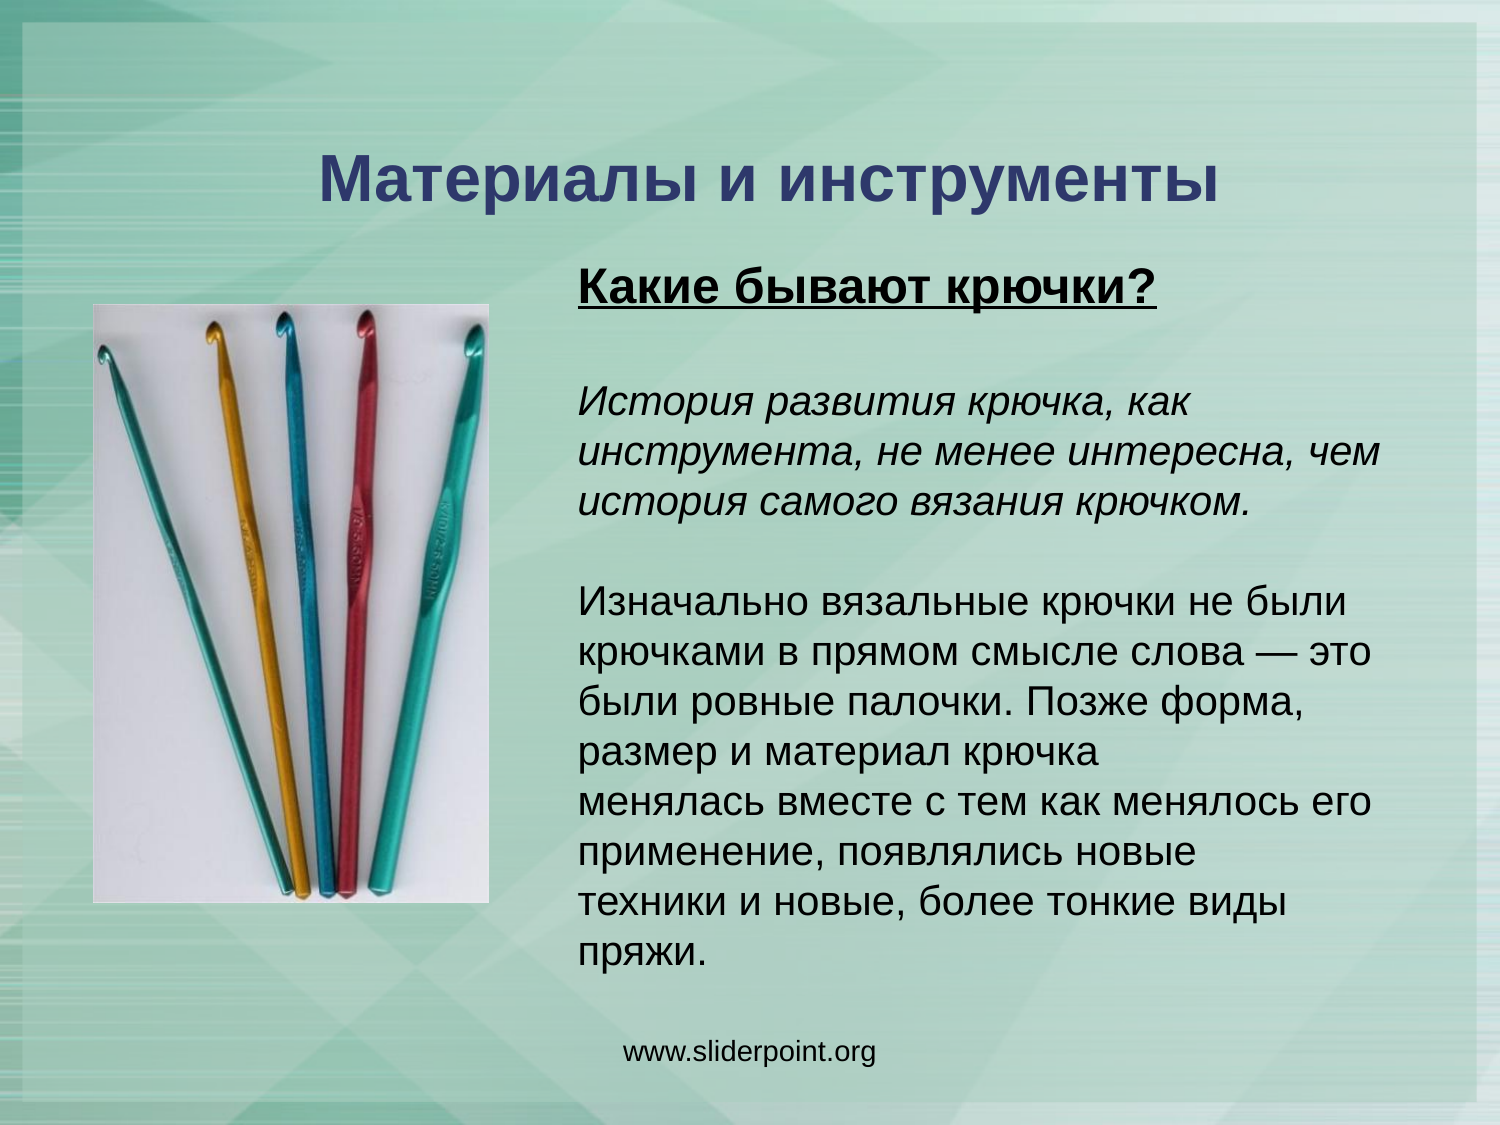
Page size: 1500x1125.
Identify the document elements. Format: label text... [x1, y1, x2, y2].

footer www.sliderpoint.org [512, 1024, 988, 1103]
subtitle Какие бывают крючки? История развития крючка, как инструмента, не менее интересна, чем история самого вязания крючком. Изначально вязальные крючки не были крючками в прямом смысле слова — это были ровные палочки. Позже форма, размер и материал крючка менялась вместе с тем как менялось его применение, появлялись новые техники и новые, более тонкие виды пряжи. Раньше крючки изготовлялись из: кости (слоновья кость, бивни, рог крупного рогатого скота), дерева. Позже их стали изготавливать из: меди и бронзы, а к началу прошлого века – из стали, тогда же в моду вошли и крючки с декоративным украшением на них (резьба на деревянных ручках, инкрустация ). Сейчас используются крючки из различных материалов: металлические, пластмассовые, деревянные, но в отличи от предыдущих местеров, современные производители не менее радуют нас своими новинками, которые облегчают нам работу, такими как, например, крючки с подсветкой . Какой крючок вам нужно взять именно для той пряжи, из которой вы будете вязать? Тут существует несколько правил. 1) Первым делом посмотрите на этикетку. На этикетках некоторые производители пряжи указывают рекомендуемый номер крючка. Для начинающих вязальщиц это удобный ориентир. Как правило, под изображением крючка стоит цифра, указывающая номер крючка. 2) Крючки диаметром 2—6 мм употребляют для вязания изделий из толстой шерстяной или синтетической пряжи. Для ириса, мулине, гаруса берут более тонкий крючок (0,5—2,5 мм в диаметре). 3) Правильное соотношение — толщина крючка должна быть почти в два раза больше толщины нитки. Чем толще пряжа, тем толще должен быть крючок. Совет: Если для тонких ниток взять толстый крючок, вязанное полотно будет ажурное, с большими просветами. Если же взять толстые нитки и тонкий крючок, то получится плотное вязание.Но помните, что тонким крючком вязать толстую пряжу неудобно, он будет расщеплять нить. Также и толстым крючком вязать тонкую пряжу проблематично - вязание будет рыхлым, неровным, изделие не будет держать форму. Какие бывают разновидности крючка; как правильно подобрать крючок и сравнительная таблица размеров крючков читать дальше >> [562, 245, 1419, 926]
title Материалы и инструменты [74, 58, 1466, 223]
picture [0, 0, 1500, 1125]
